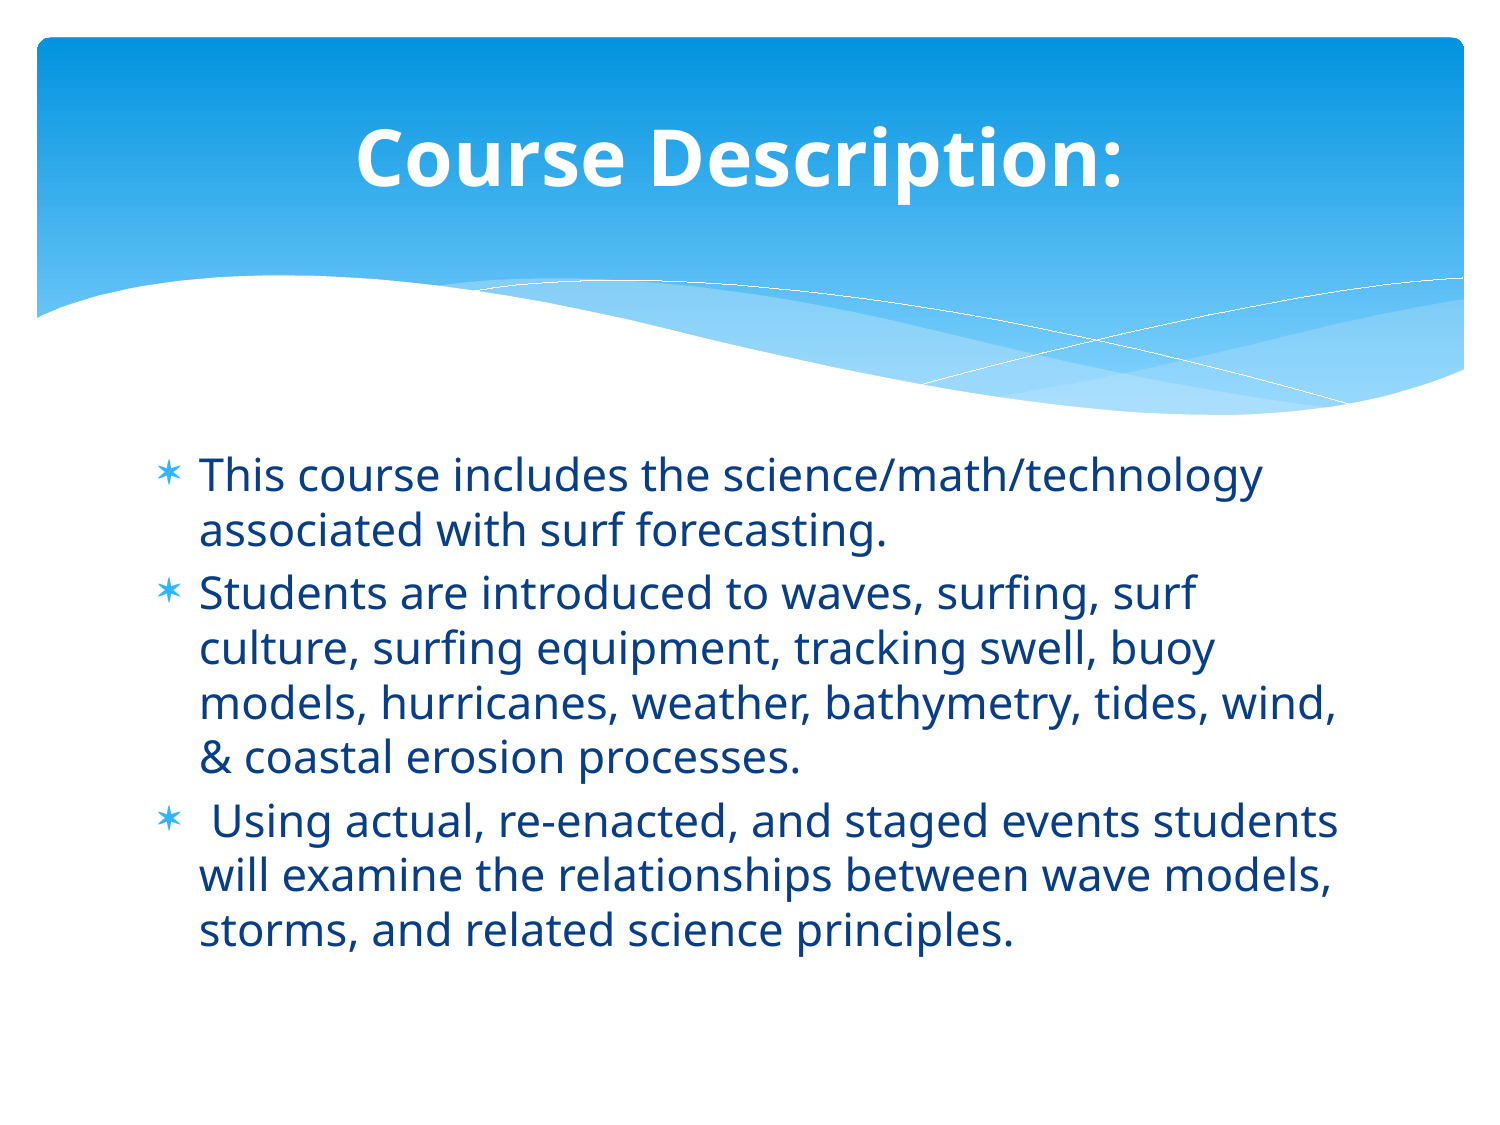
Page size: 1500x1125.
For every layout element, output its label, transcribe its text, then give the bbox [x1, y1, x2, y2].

title Course Description: [75, 99, 1425, 306]
list This course includes the science/math/technology associated with surf forecasting. Students are introduced to waves, surfing, surf culture, surfing equipment, tracking swell, buoy models, hurricanes, weather, bathymetry, tides, wind, & coastal erosion processes. Using actual, re-enacted, and staged events students will examine the relationships between wave models, storms, and related science principles. [143, 438, 1359, 1005]
